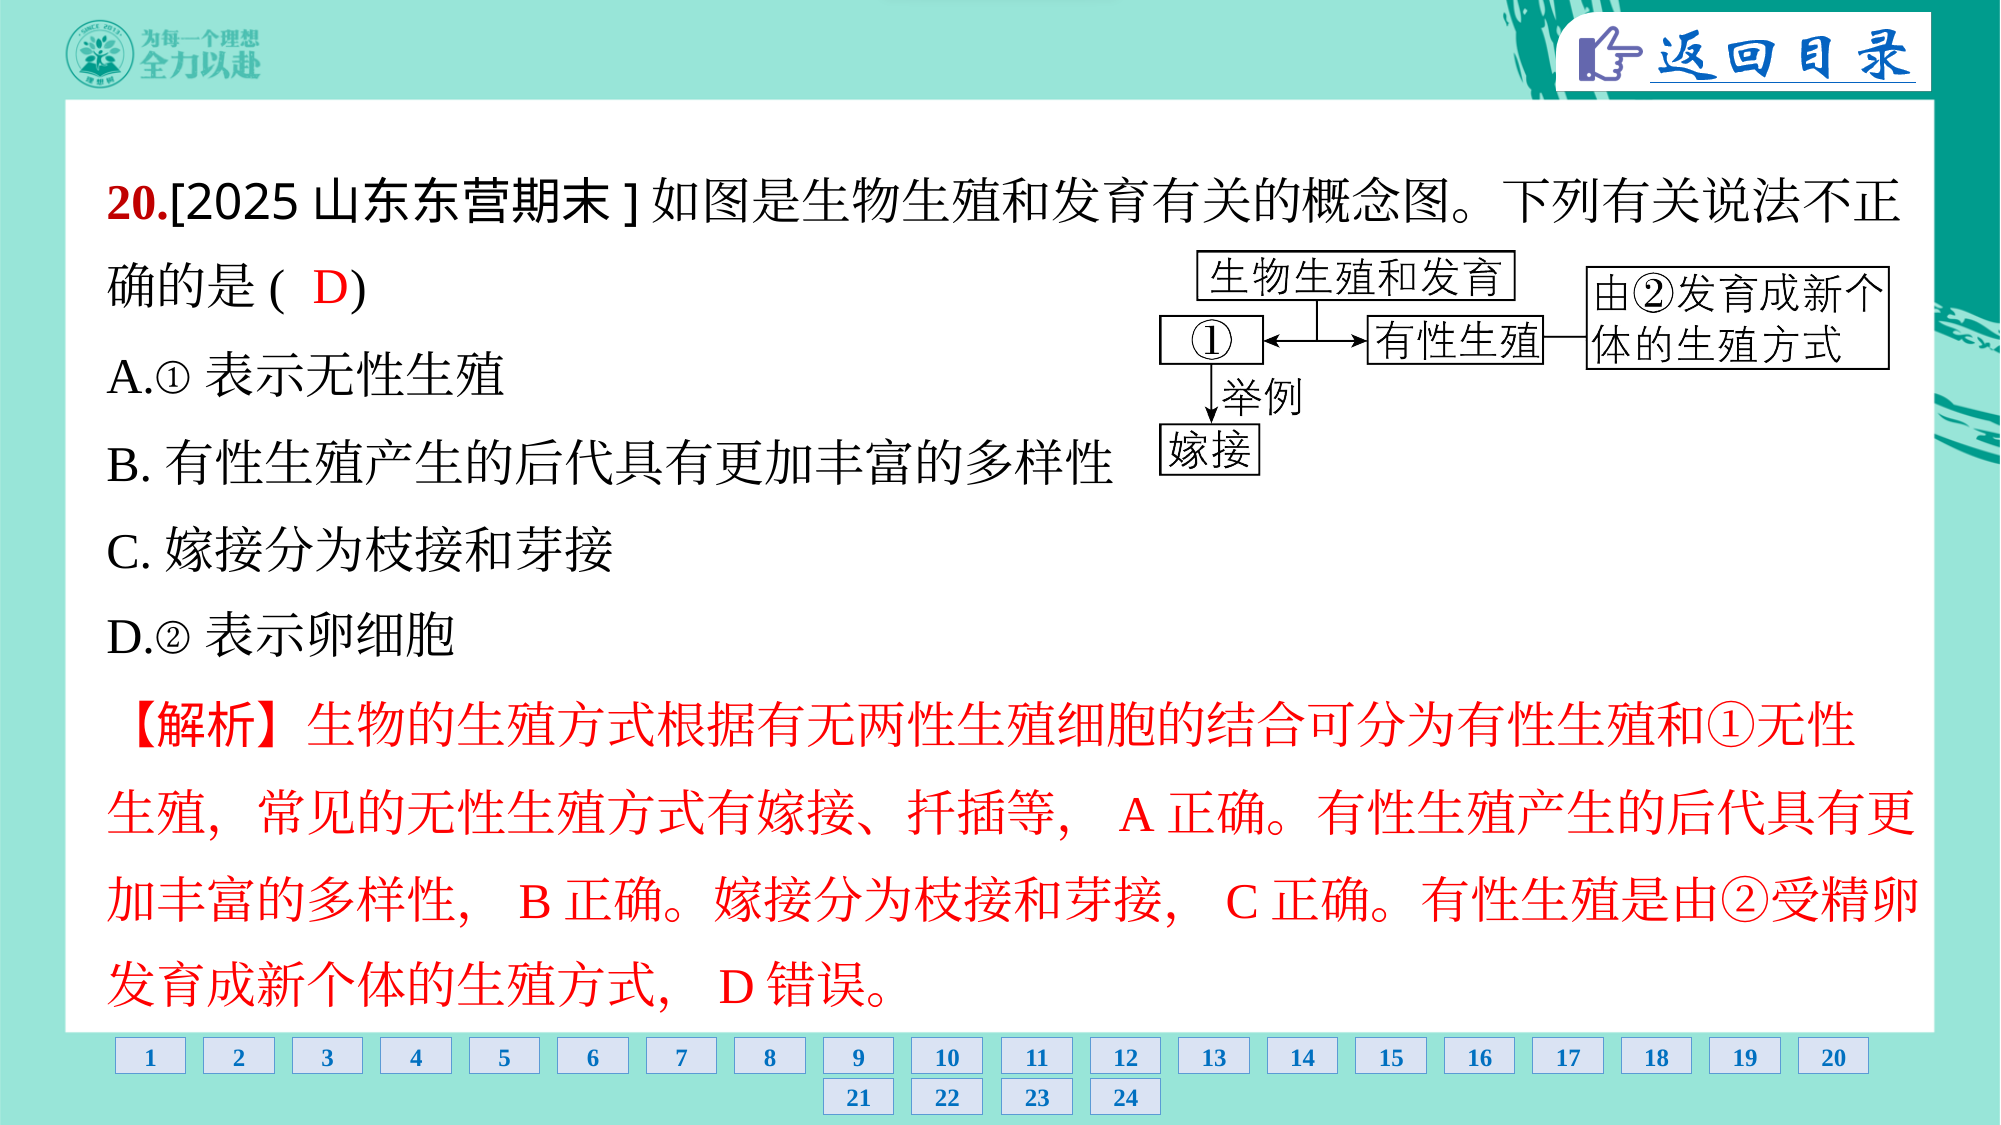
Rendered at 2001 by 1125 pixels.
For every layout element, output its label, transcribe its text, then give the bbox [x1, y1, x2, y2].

text_box D [294, 228, 367, 305]
picture [0, 0, 2000, 1125]
text_box 【解析】生物的生殖方式根据有无两性生殖细胞的结合可分为有性生殖和①无性 生殖，常见的无性生殖方式有嫁接、扦插等，A正确。有性生殖产生的后代具有更 加丰富的多样性，B正确。嫁接分为枝接和芽接，C正确。有性生殖是由②受精卵 发育成新个体的生殖方式，D错误。 [106, 665, 1895, 1005]
text_box 20.[2025山东东营期末]如图是生物生殖和发育有关的概念图。下列有关说法不正 确的是( ) [106, 141, 1895, 306]
text_box A.①表示无性生殖 B.有性生殖产生的后代具有更加丰富的多样性 C.嫁接分为枝接和芽接 D.②表示卵细胞 [106, 316, 1142, 655]
